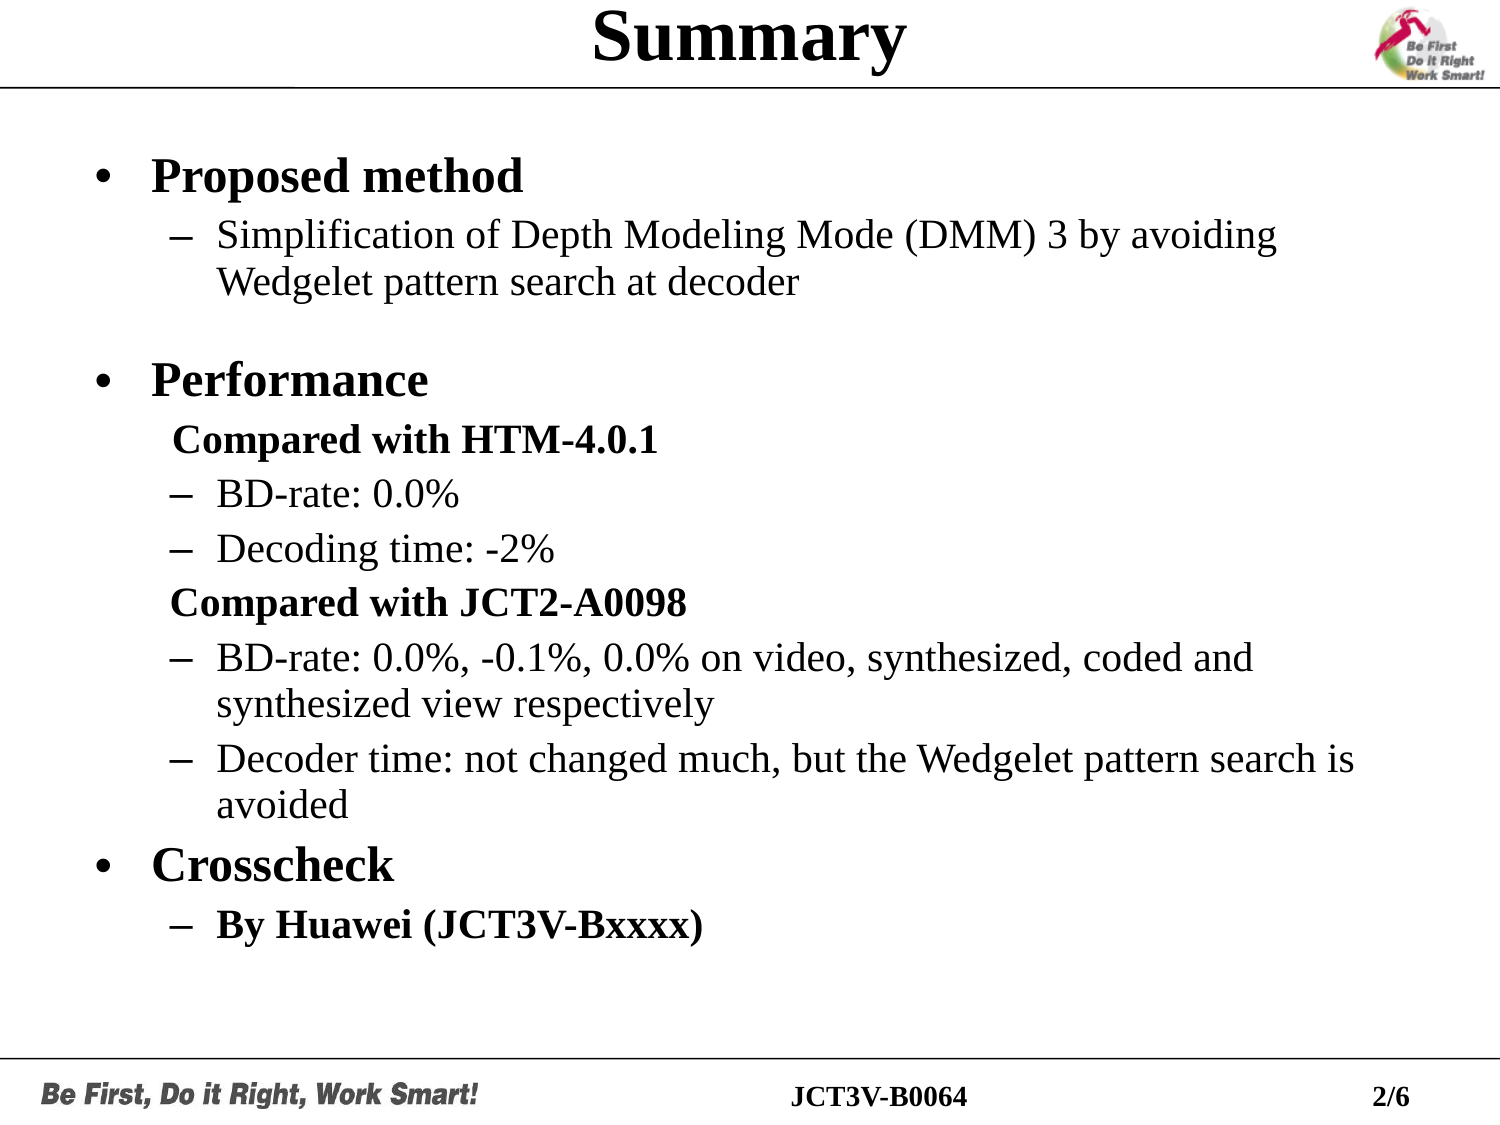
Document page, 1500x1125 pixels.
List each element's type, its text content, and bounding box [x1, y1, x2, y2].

slide_number 2/6 [1074, 1065, 1425, 1125]
list Proposed method Simplification of Depth Modeling Mode (DMM) 3 by avoiding Wedgelet pattern search at decoder Performance Compared with HTM-4.0.1 BD-rate: 0.0% Decoding time: -2% Compared with JCT2-A0098 BD-rate: 0.0%, -0.1%, 0.0% on video, synthesized, coded and synthesized view respectively Decoder time: not changed much, but the Wedgelet pattern search is avoided Crosscheck By Huawei (JCT3V-Bxxxx) [79, 140, 1430, 1032]
picture [41, 1082, 478, 1109]
title Summary [74, 0, 1426, 130]
picture [1426, 5, 1489, 83]
text_box JCT3V-B0064 [632, 1065, 983, 1125]
